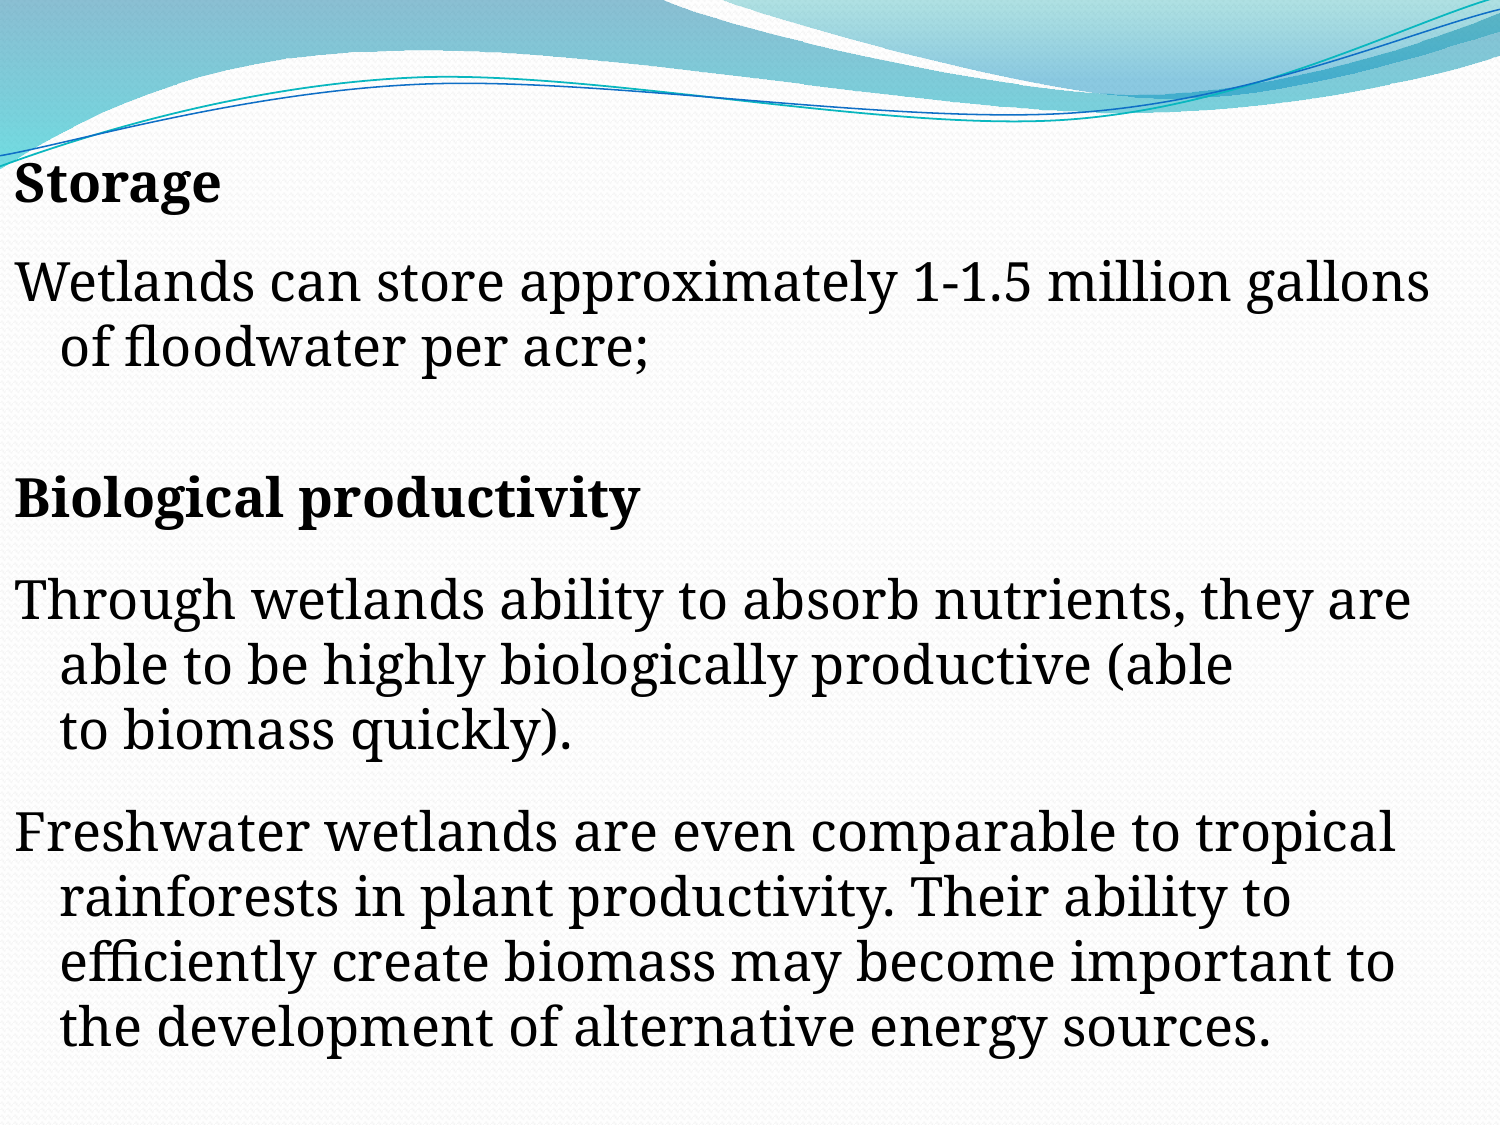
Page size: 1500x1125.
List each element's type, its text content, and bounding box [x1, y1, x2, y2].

list Storage Wetlands can store approximately 1-1.5 million gallons of floodwater per acre; Biological productivity Through wetlands ability to absorb nutrients, they are able to be highly biologically productive (able to biomass quickly). Freshwater wetlands are even comparable to tropical rainforests in plant productivity. Their ability to efficiently create biomass may become important to the development of alternative energy sources. [0, 140, 1500, 1125]
